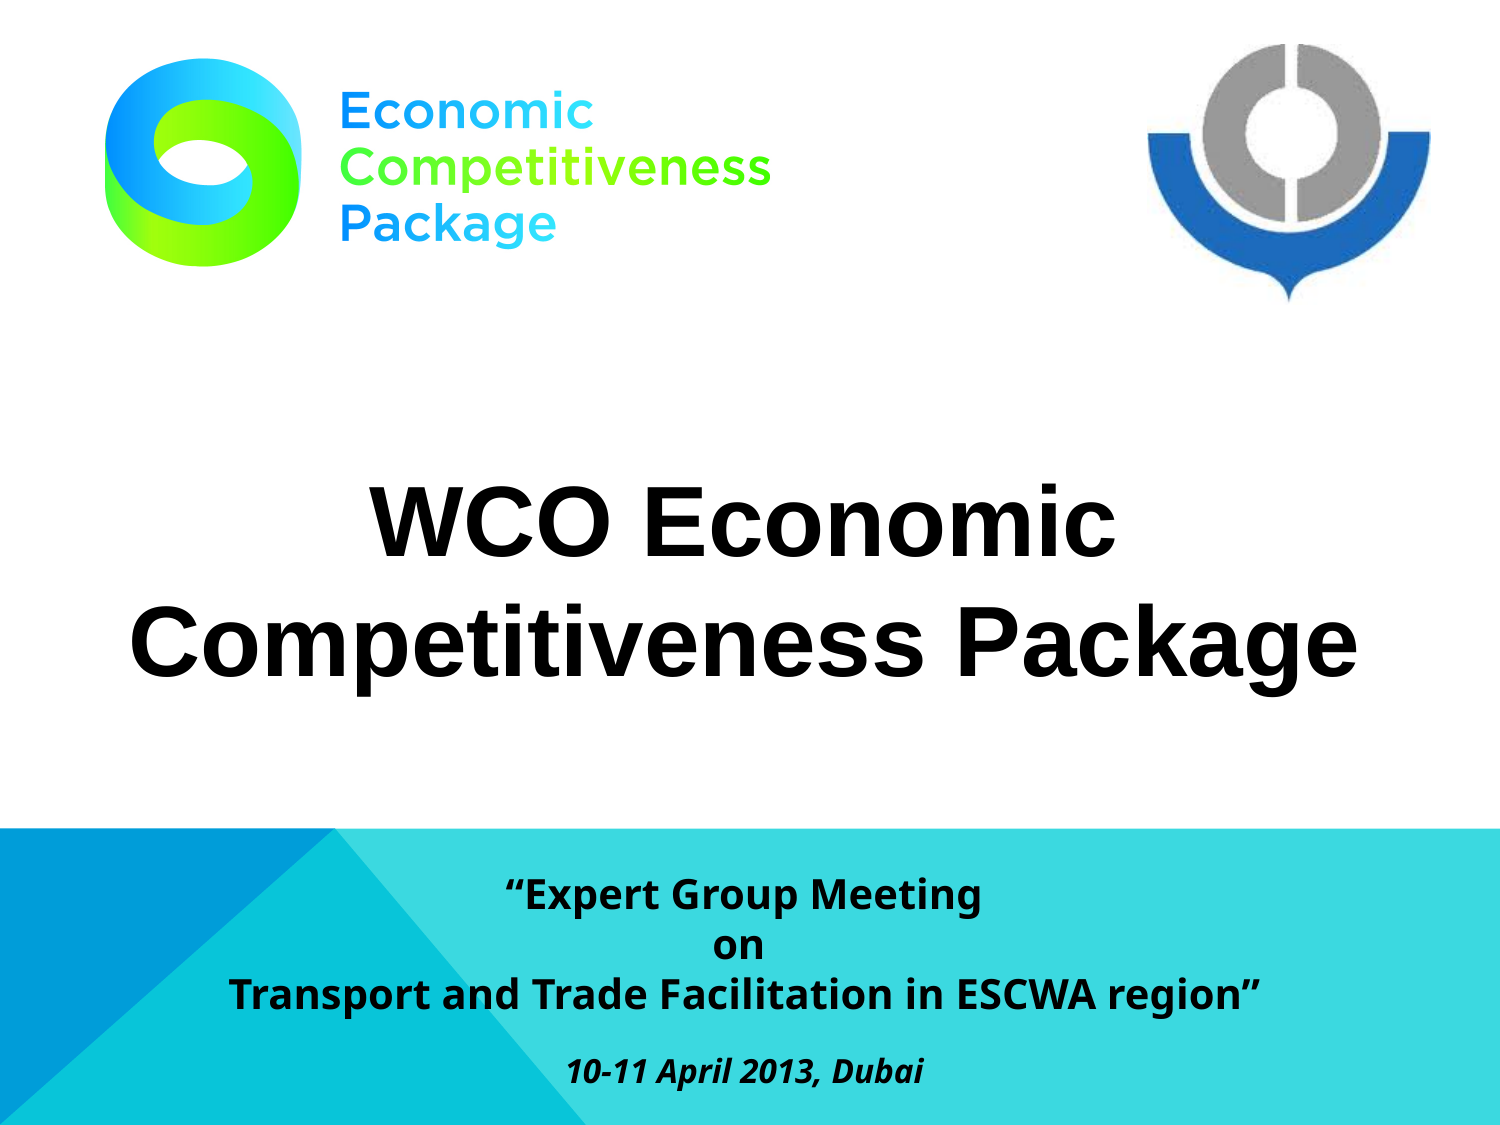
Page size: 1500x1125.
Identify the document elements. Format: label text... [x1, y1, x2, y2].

picture [83, 44, 792, 282]
text_box WCO Economic Competitiveness Package [58, 389, 1431, 860]
picture [1147, 44, 1431, 306]
text_box “Expert Group Meeting on Transport and Trade Facilitation in ESCWA region” 10-11 April 2013, Dubai [58, 860, 1431, 1098]
